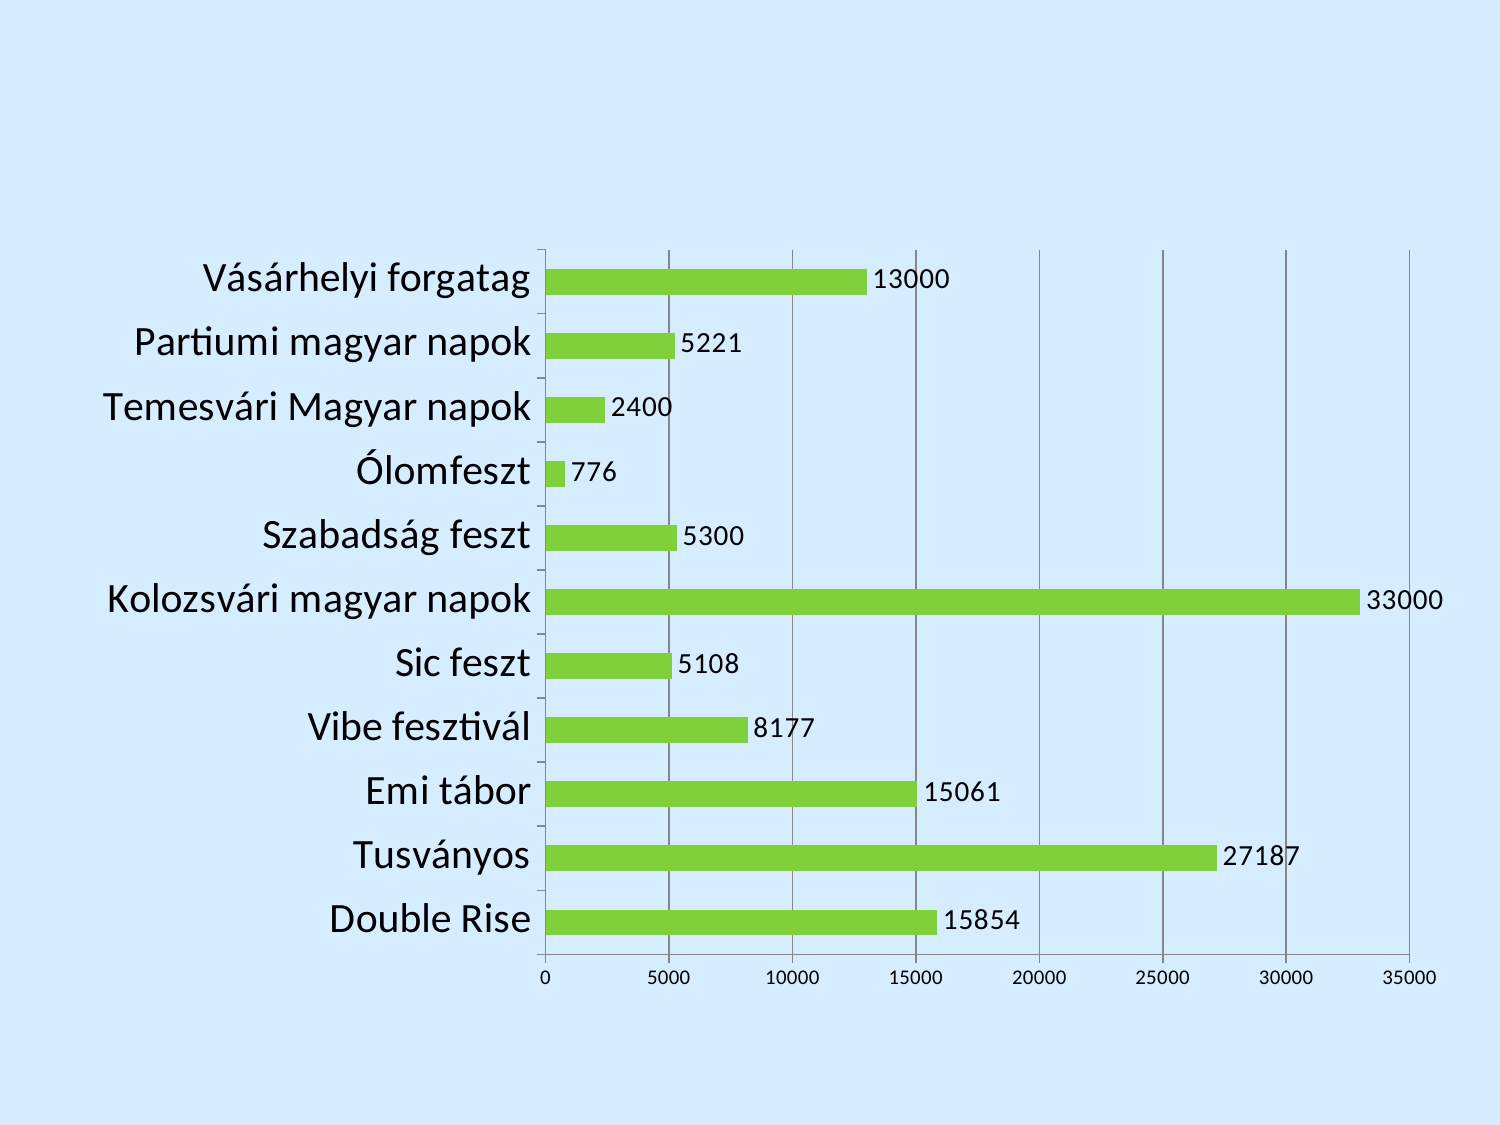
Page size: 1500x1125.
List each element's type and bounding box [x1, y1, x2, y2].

chart [74, 234, 1466, 1006]
